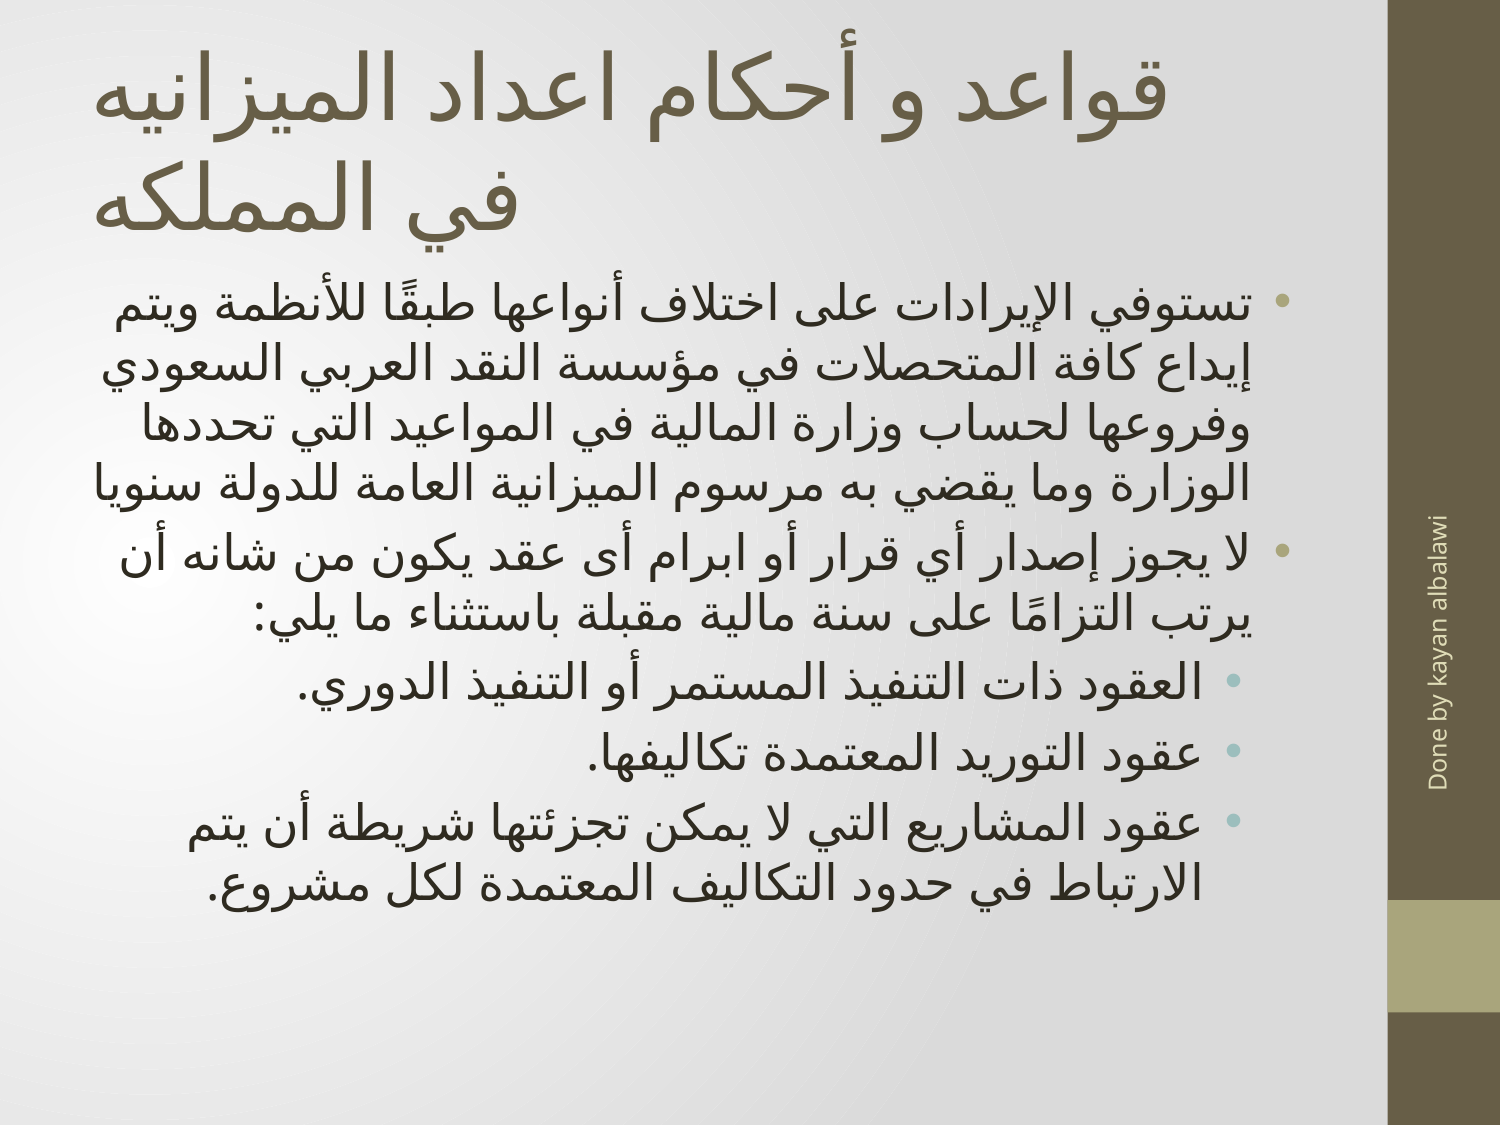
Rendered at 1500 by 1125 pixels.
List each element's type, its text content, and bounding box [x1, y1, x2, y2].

footer Done by kayan albalawi [1408, 500, 1469, 889]
title قواعد و أحكام اعداد الميزانيه في المملكه [75, 45, 1325, 233]
list تستوفي الإيرادات على اختلاف أنواعها طبقًا للأنظمة ويتم إيداع كافة المتحصلات في مؤسسة النقد العربي السعودي وفروعها لحساب وزارة المالية في المواعيد التي تحددها الوزارة وما يقضي به مرسوم الميزانية العامة للدولة سنويا لا يجوز إصدار أي قرار أو ابرام أى عقد يكون من شانه أن يرتب التزامًا على سنة مالية مقبلة باستثناء ما يلي: العقود ذات التنفيذ المستمر أو التنفيذ الدوري. عقود التوريد المعتمدة تكاليفها. عقود المشاريع التي لا يمكن تجزئتها شريطة أن يتم الارتباط في حدود التكاليف المعتمدة لكل مشروع. [75, 262, 1325, 1050]
